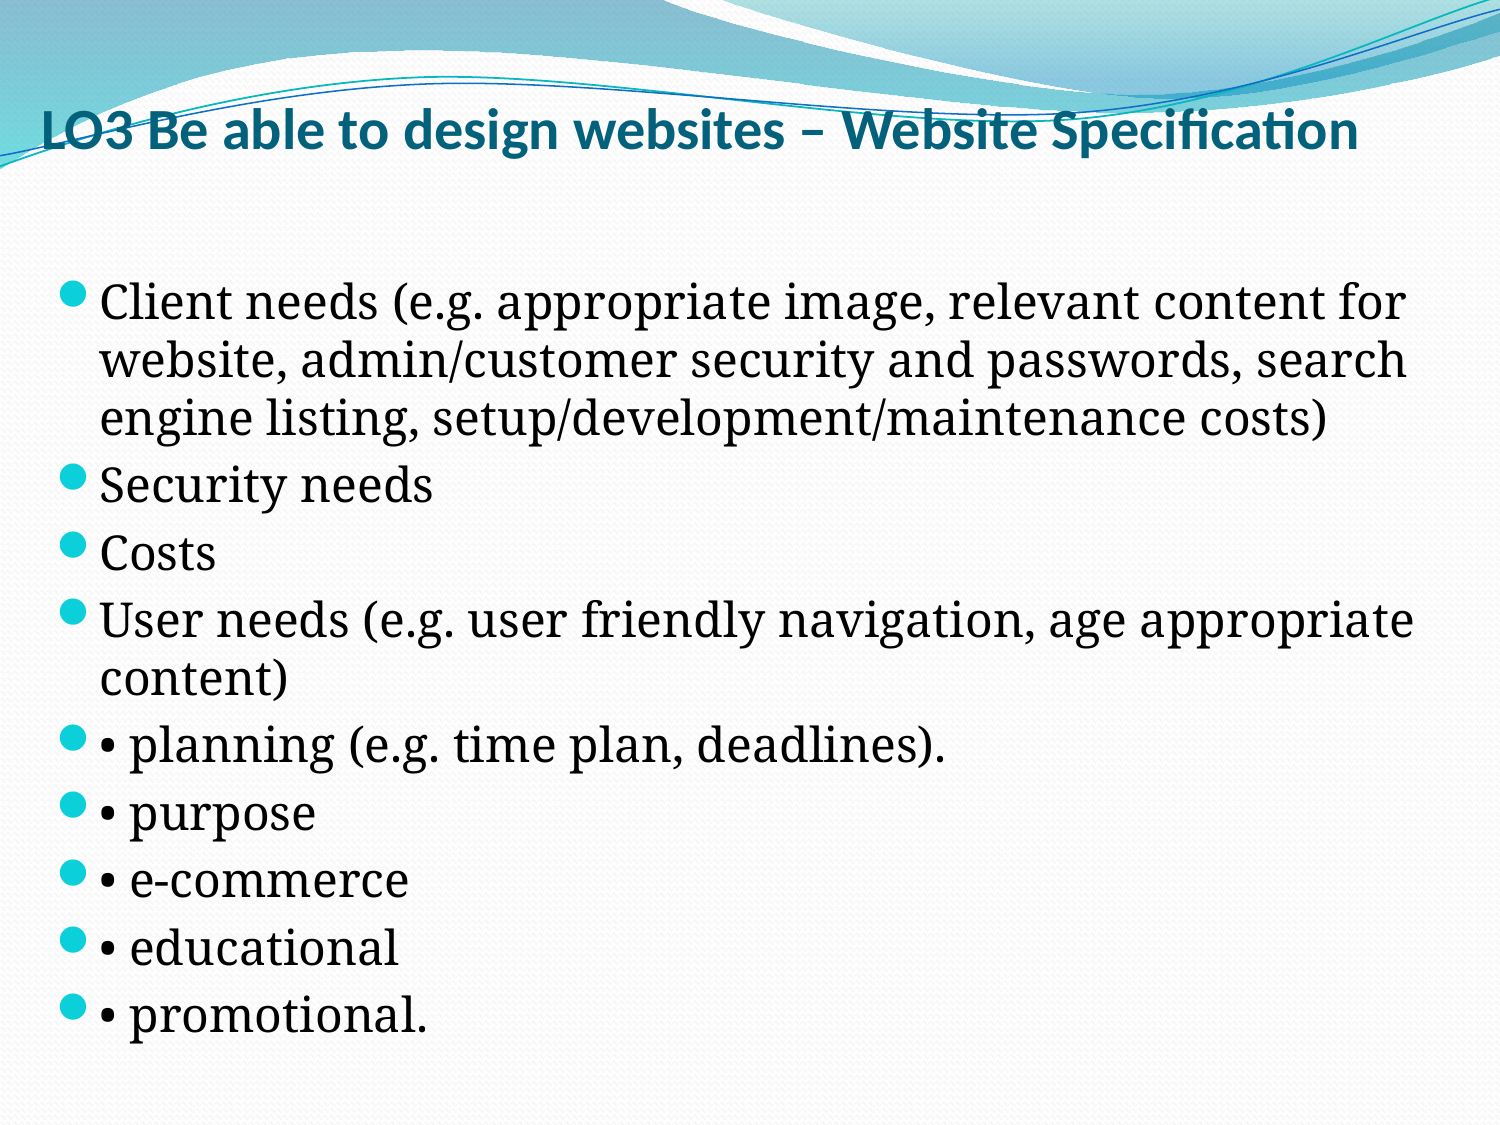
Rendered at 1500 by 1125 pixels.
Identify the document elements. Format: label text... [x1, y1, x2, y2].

title LO3 Be able to design websites – Website Specification [41, 54, 1471, 161]
list Client needs (e.g. appropriate image, relevant content for website, admin/customer security and passwords, search engine listing, setup/development/maintenance costs) Security needs Costs User needs (e.g. user friendly navigation, age appropriate content) • planning (e.g. time plan, deadlines). • purpose • e-commerce • educational • promotional. [41, 196, 1459, 1059]
